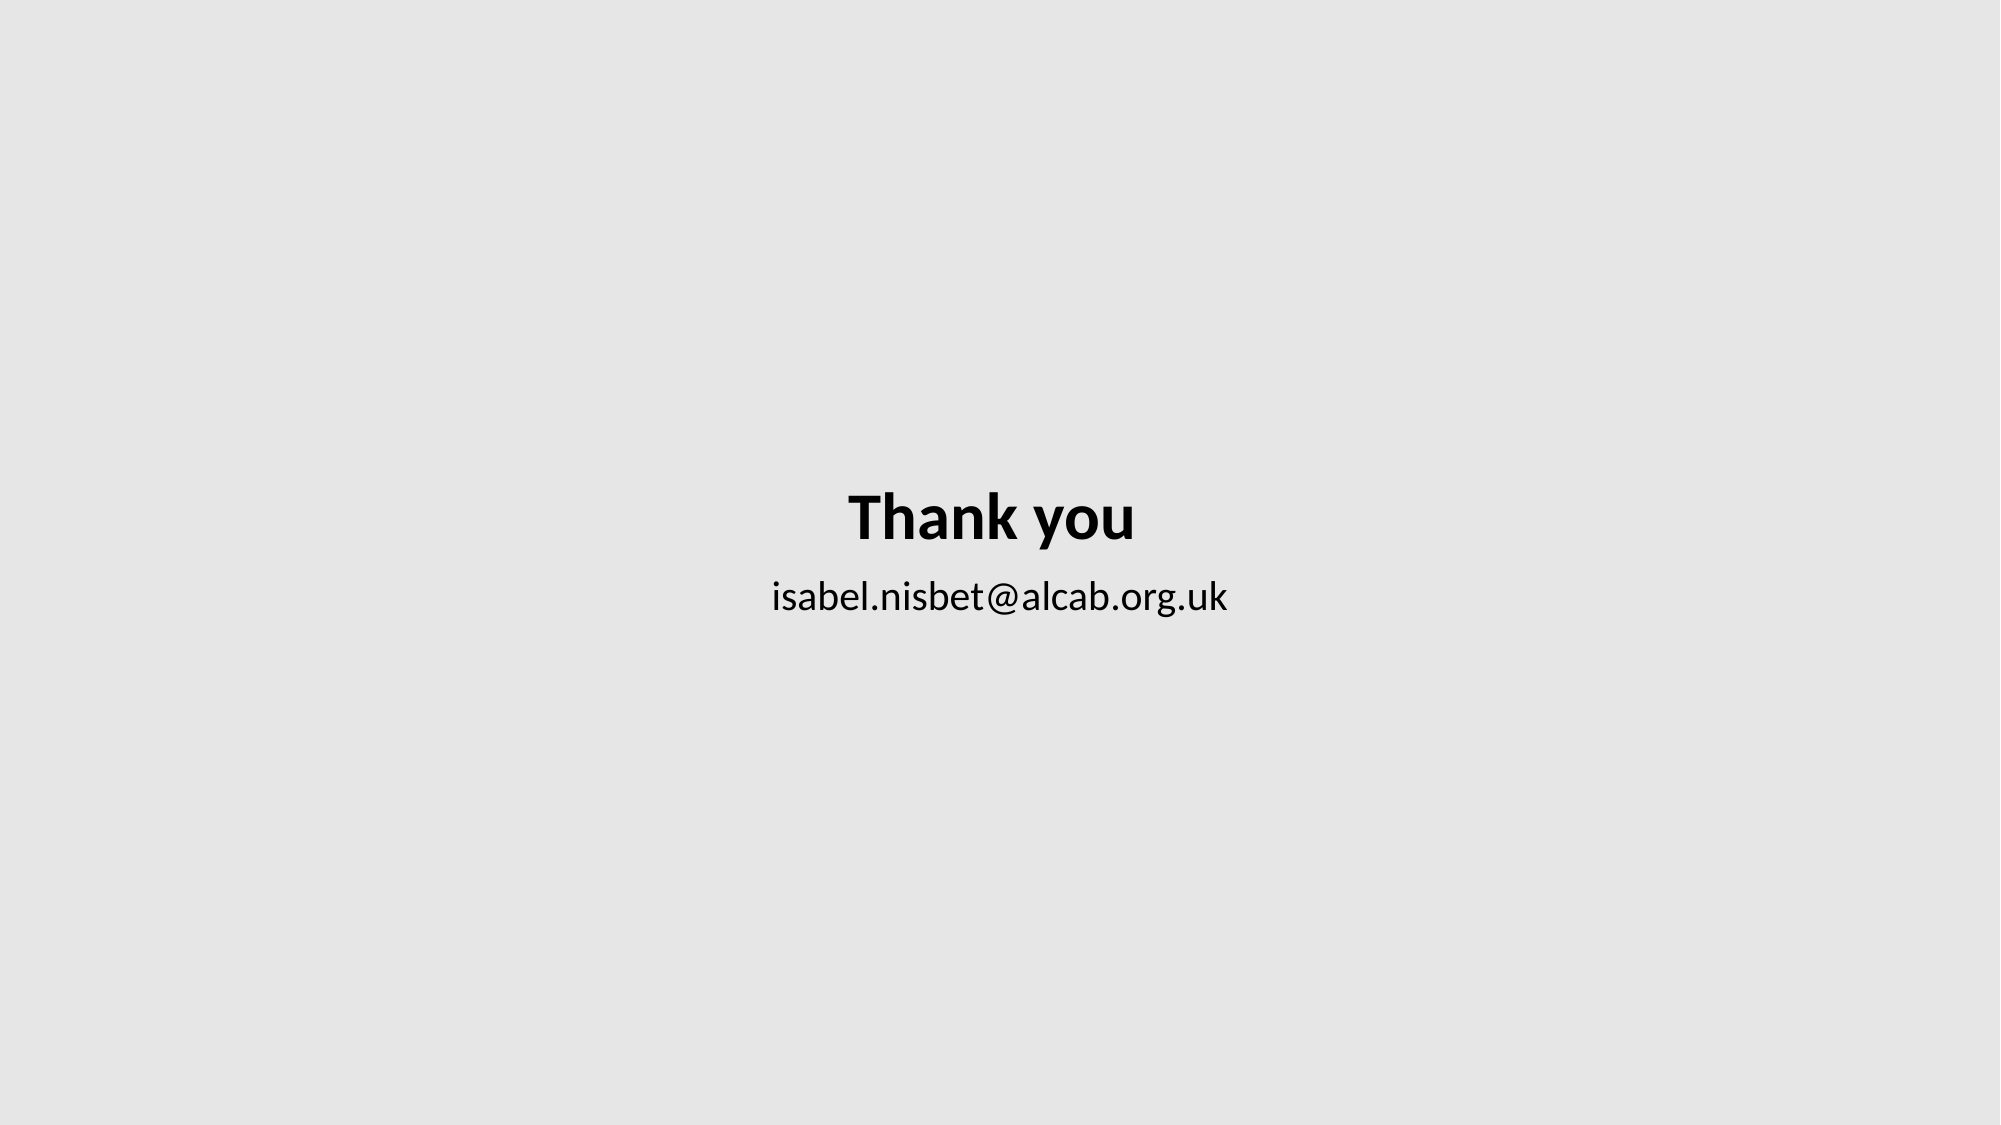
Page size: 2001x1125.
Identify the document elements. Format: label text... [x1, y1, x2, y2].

list Thank you isabel.nisbet@alcab.org.uk [137, 299, 1863, 1014]
